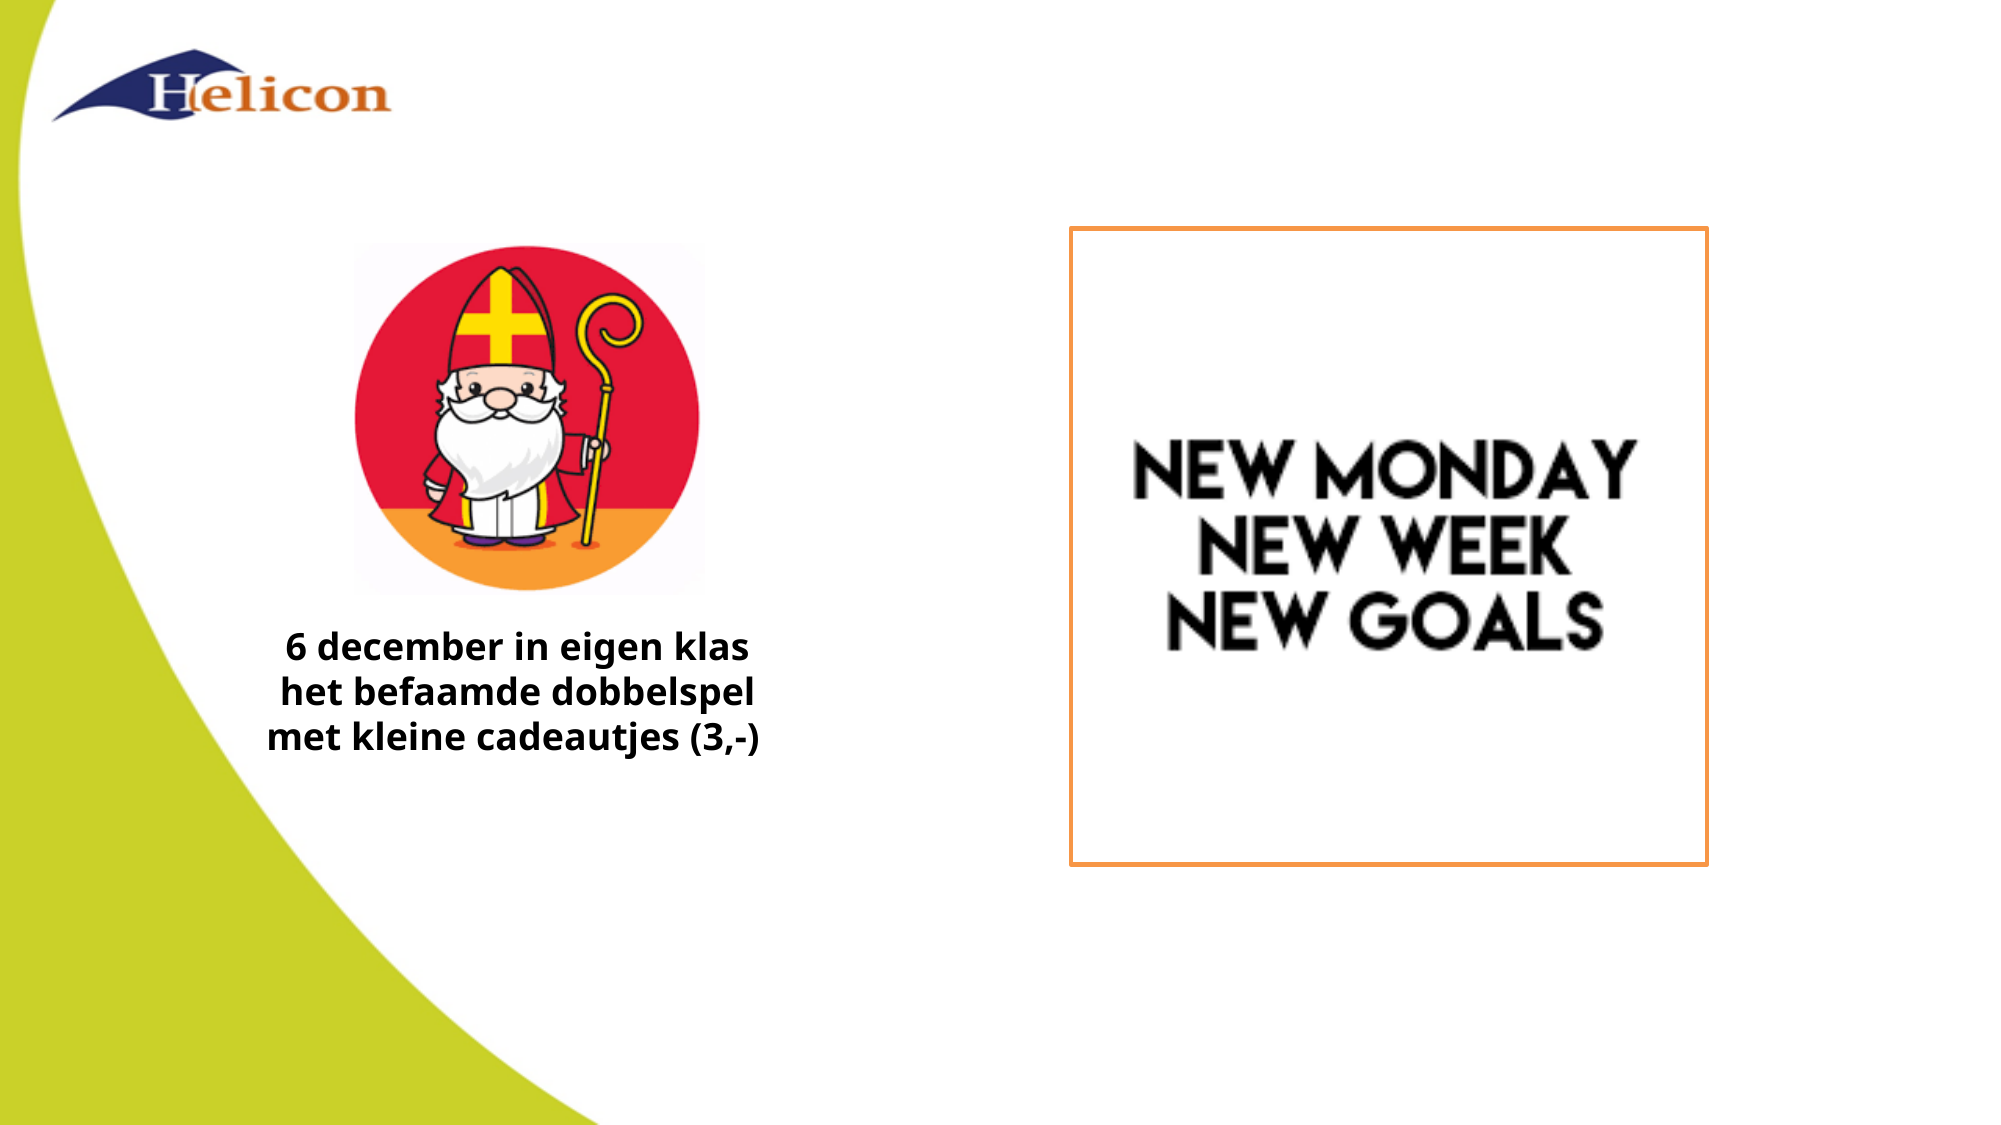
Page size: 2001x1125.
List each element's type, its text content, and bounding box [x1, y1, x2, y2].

text_box 6 december in eigen klas het befaamde dobbelspel met kleine cadeautjes (3,-) [248, 615, 788, 766]
picture [0, 0, 2000, 1125]
